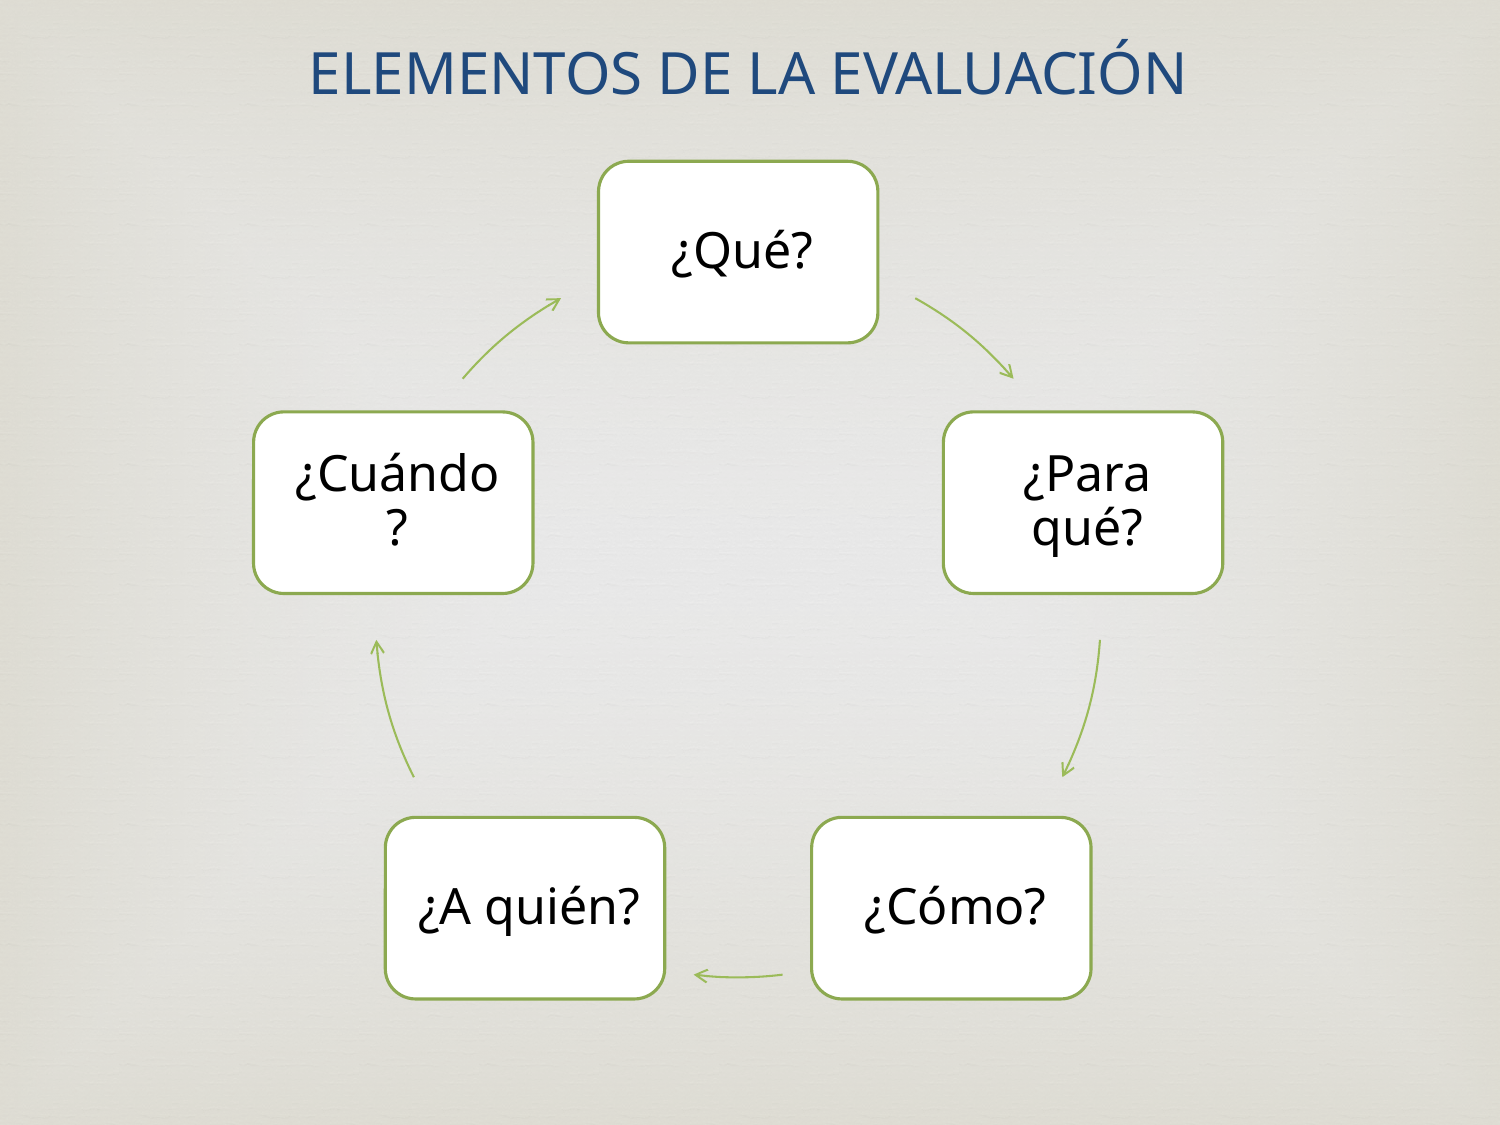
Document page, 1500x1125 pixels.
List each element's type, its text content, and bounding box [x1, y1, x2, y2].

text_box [40, 160, 1436, 1012]
title ELEMENTOS DE LA EVALUACIÓN [111, 30, 1386, 114]
